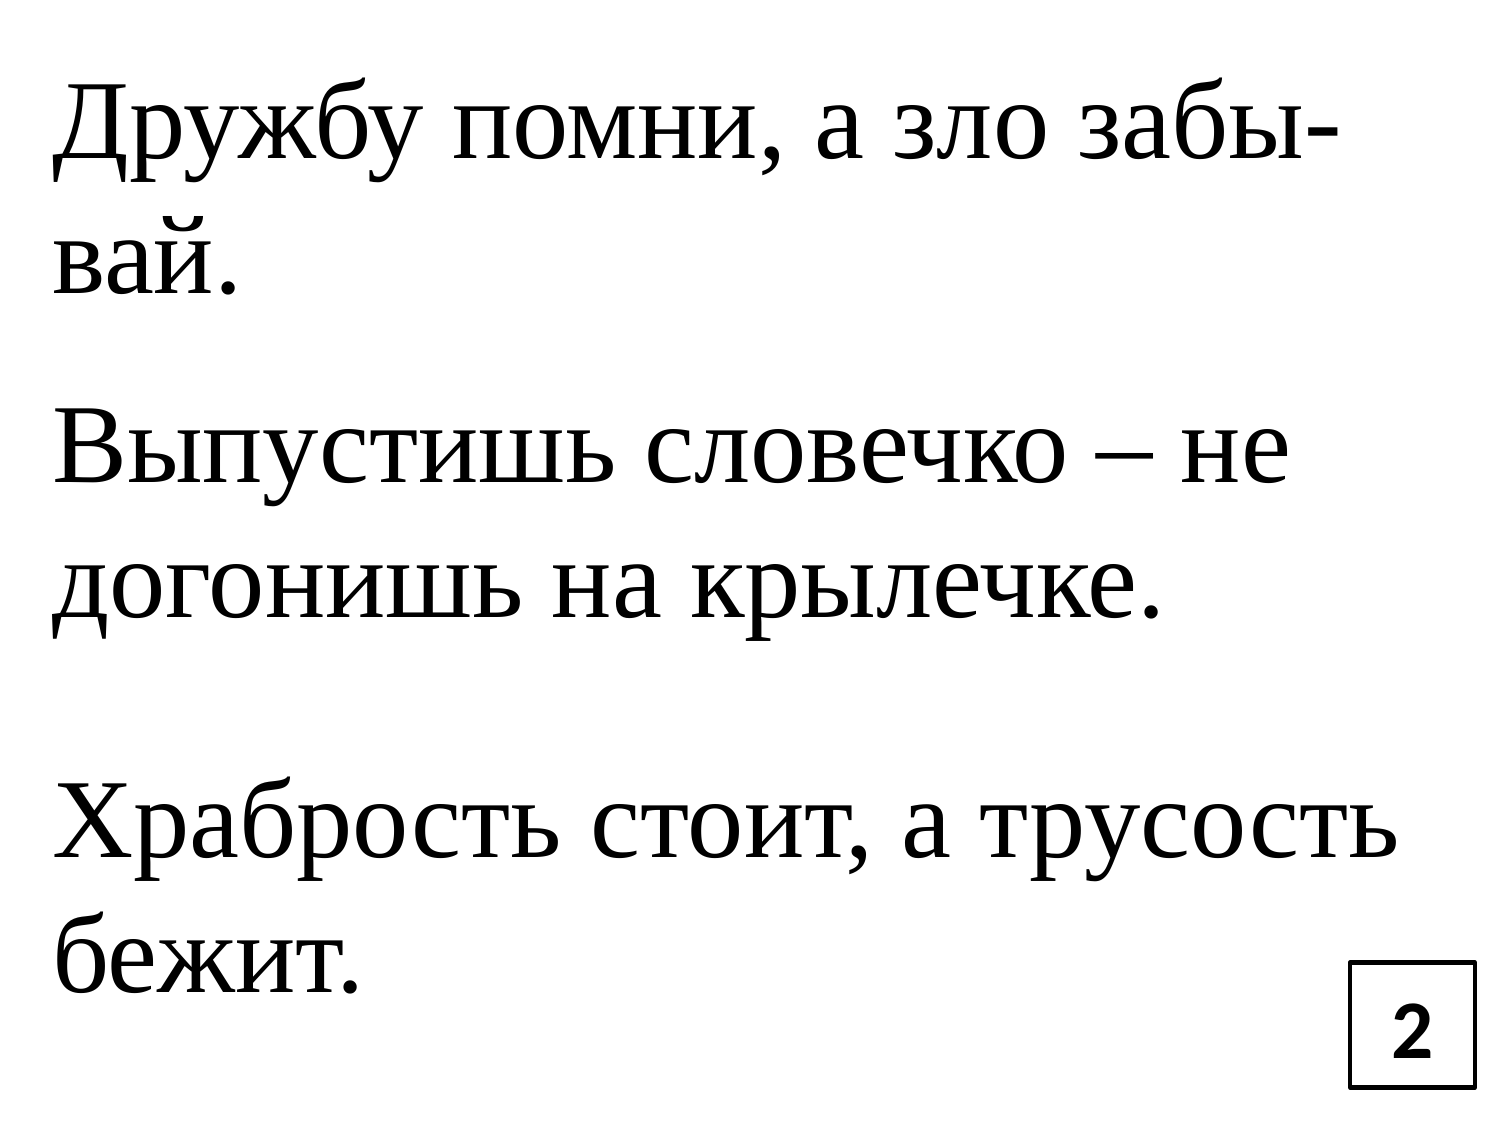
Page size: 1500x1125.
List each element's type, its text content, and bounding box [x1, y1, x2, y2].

text_box Храбрость стоит, а трусость бежит. [37, 737, 1459, 1023]
subtitle Выпустишь словечко – не догонишь на крылечке. [37, 362, 1463, 688]
text_box 2 [1348, 960, 1477, 1090]
title Дружбу помни, а зло забы-вай. [37, 50, 1463, 313]
